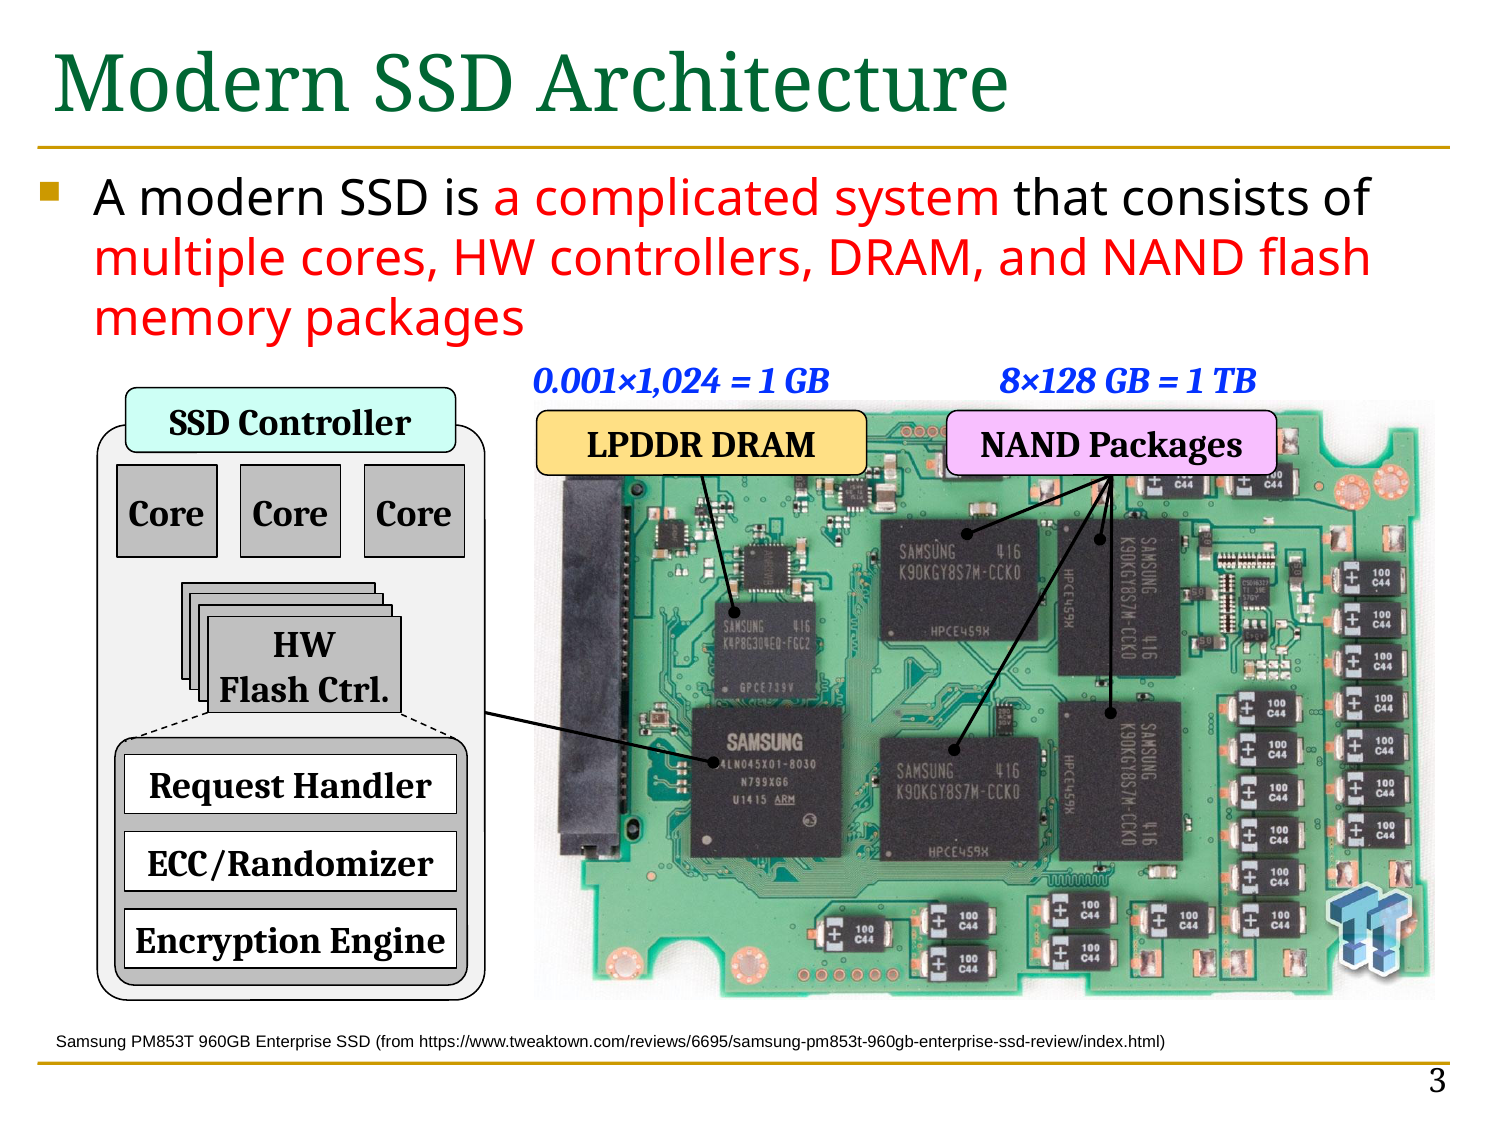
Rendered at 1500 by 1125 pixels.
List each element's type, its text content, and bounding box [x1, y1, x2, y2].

picture [714, 399, 1436, 1001]
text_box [97, 387, 714, 1001]
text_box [481, 347, 881, 613]
title Modern SSD Architecture [37, 24, 1500, 200]
slide_number 3 [1111, 1036, 1462, 1112]
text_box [946, 347, 1310, 751]
text_box Samsung PM853T 960GB Enterprise SSD (from https://www.tweaktown.com/reviews/6695/samsung-pm853t-960gb-enterprise-ssd-review/index.html) [41, 1023, 1182, 1058]
list A modern SSD is a complicated system that consists of multiple cores, HW controllers, DRAM, and NAND flash memory packages [22, 158, 1435, 1011]
